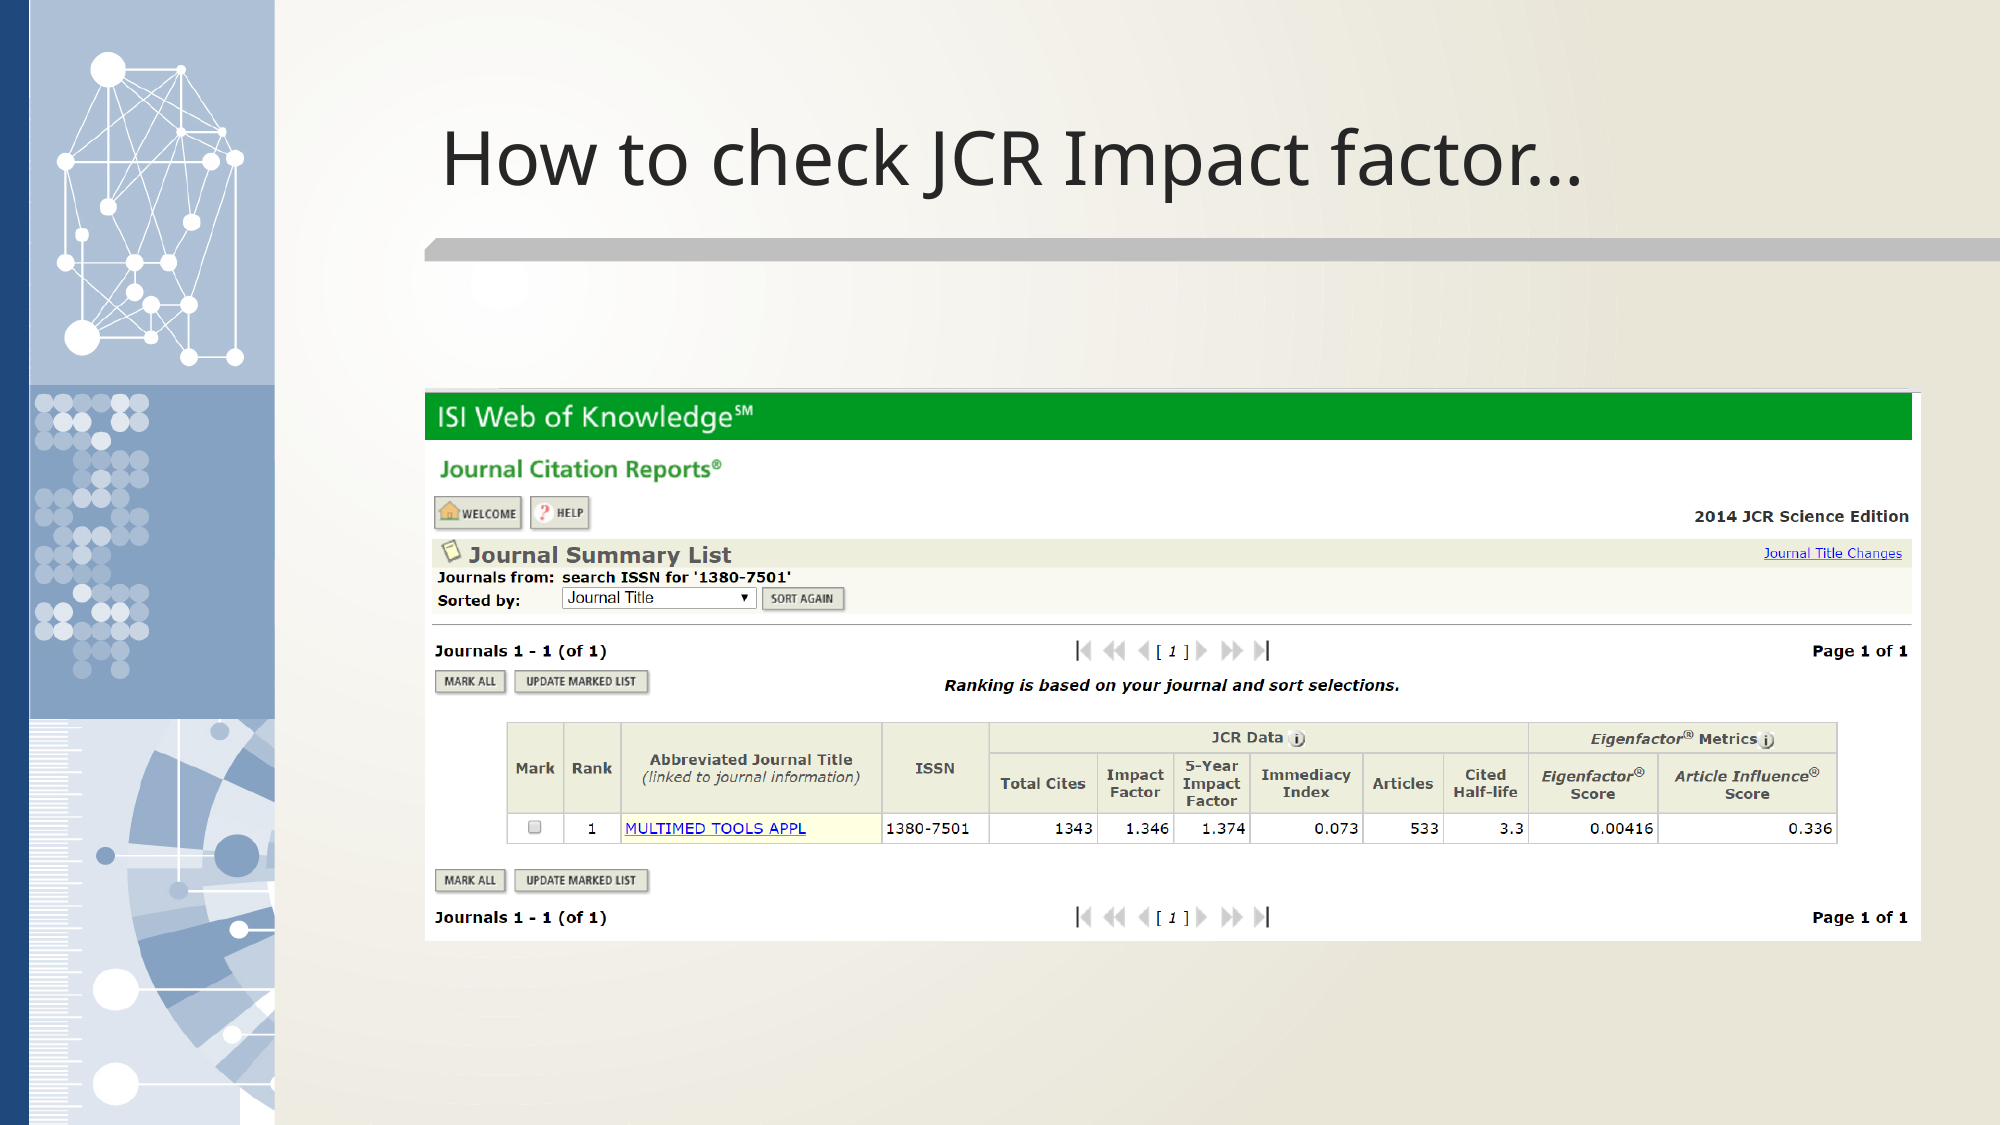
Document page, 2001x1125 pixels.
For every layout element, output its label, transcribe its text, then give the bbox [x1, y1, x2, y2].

picture [425, 387, 1921, 941]
title How to check JCR Impact factor… [425, 102, 1888, 313]
